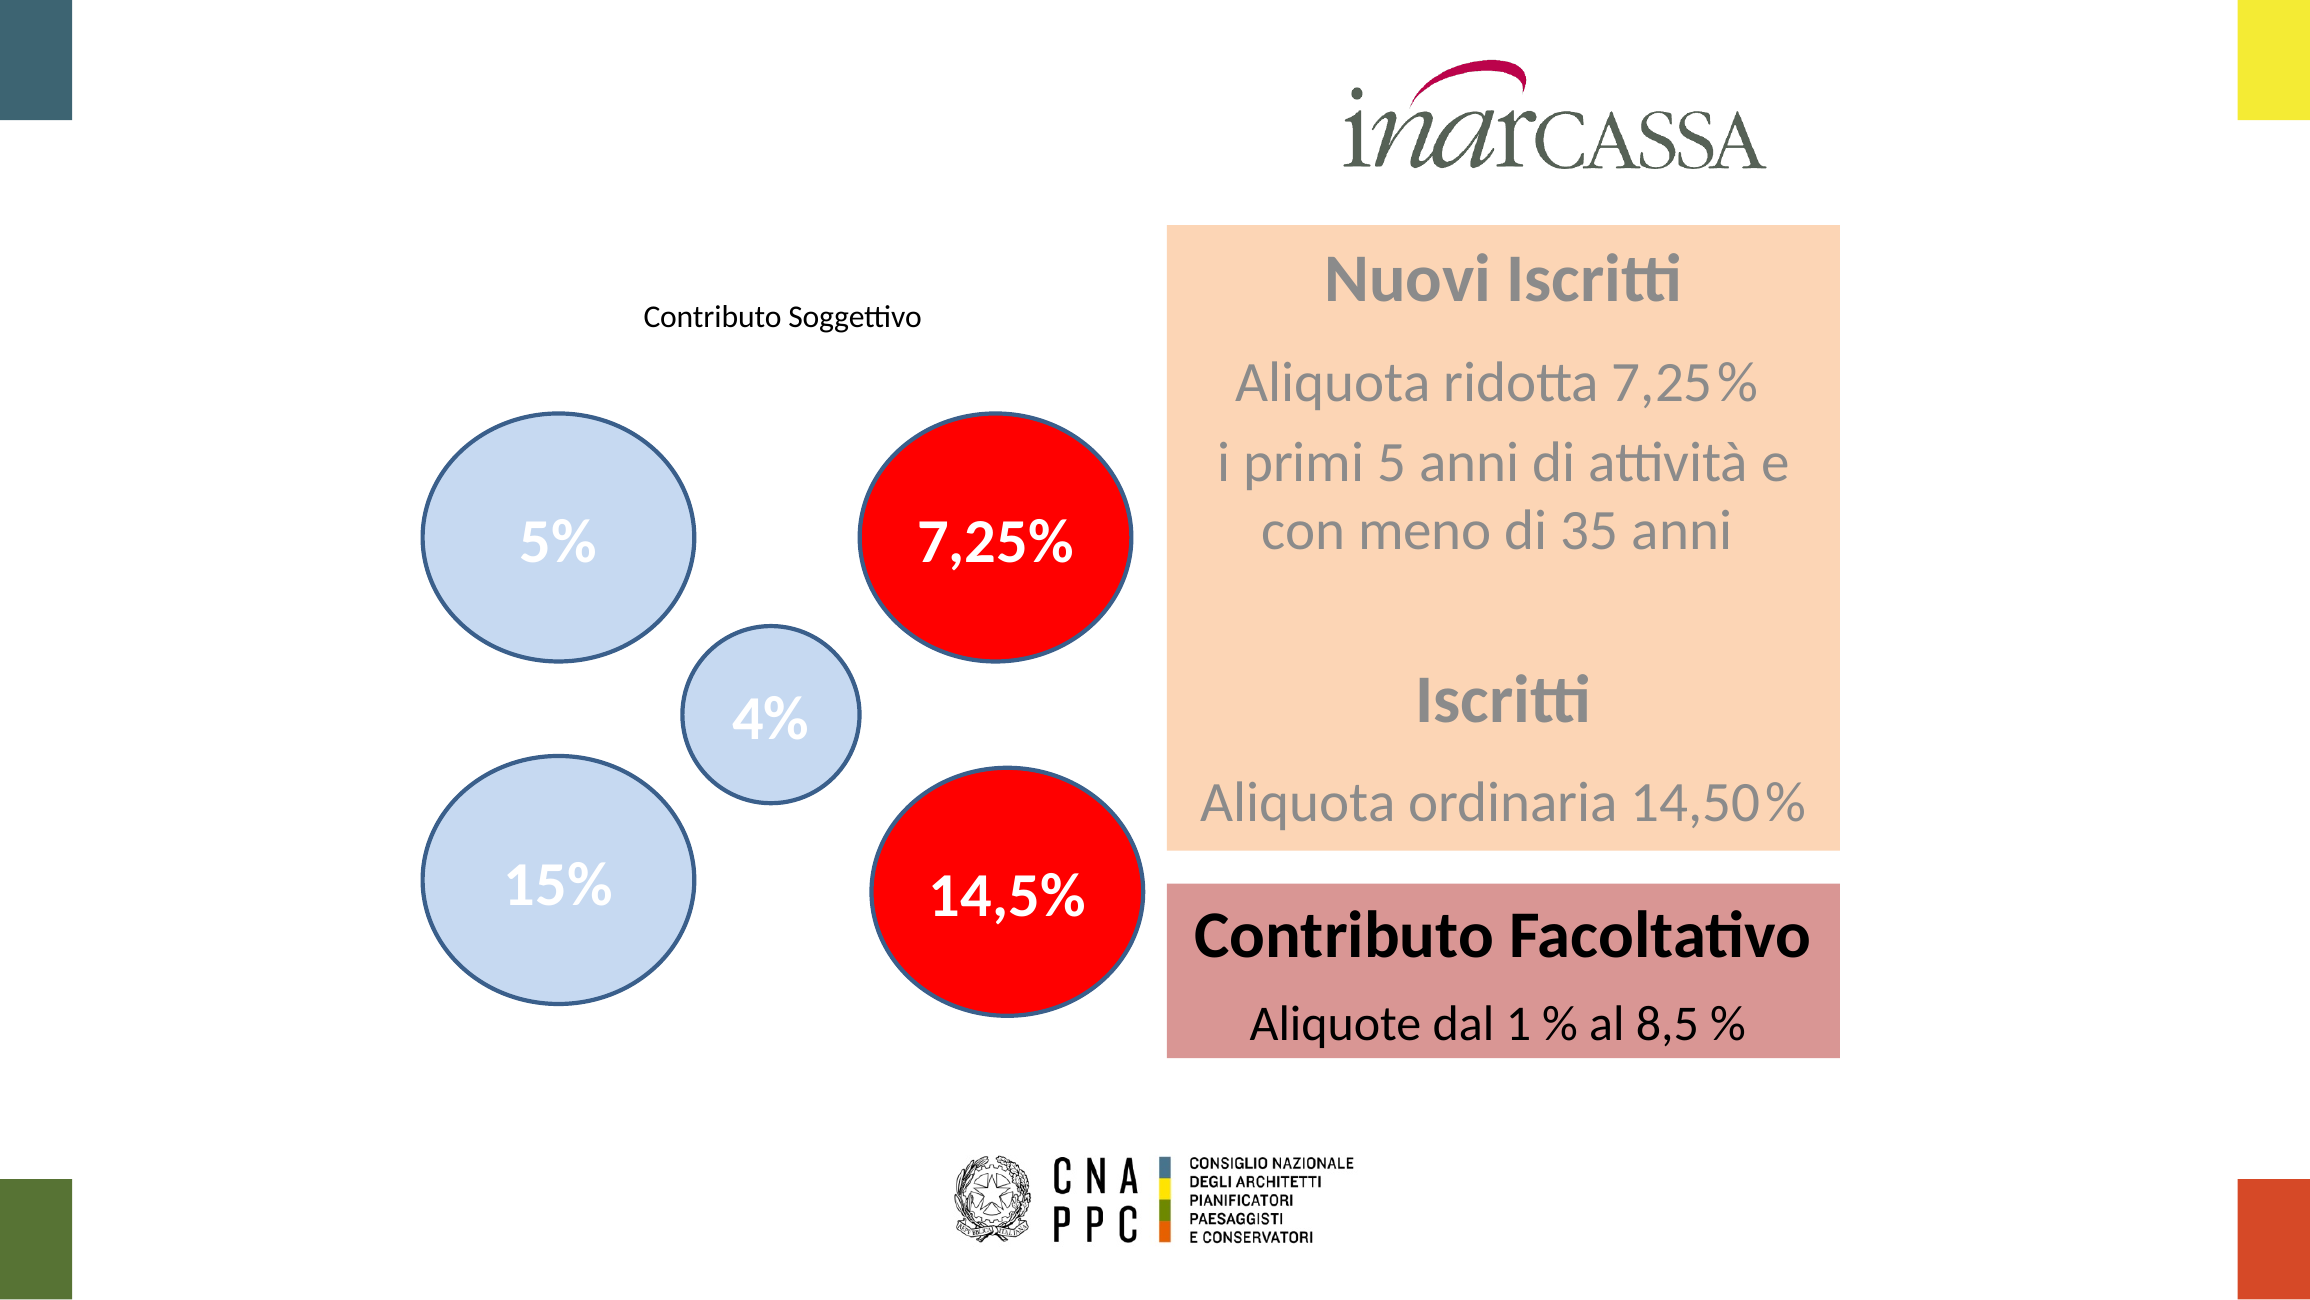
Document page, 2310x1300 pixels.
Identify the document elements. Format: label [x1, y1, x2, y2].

picture [938, 1141, 1371, 1260]
text_box [0, 0, 2310, 1300]
picture [1343, 58, 1767, 169]
